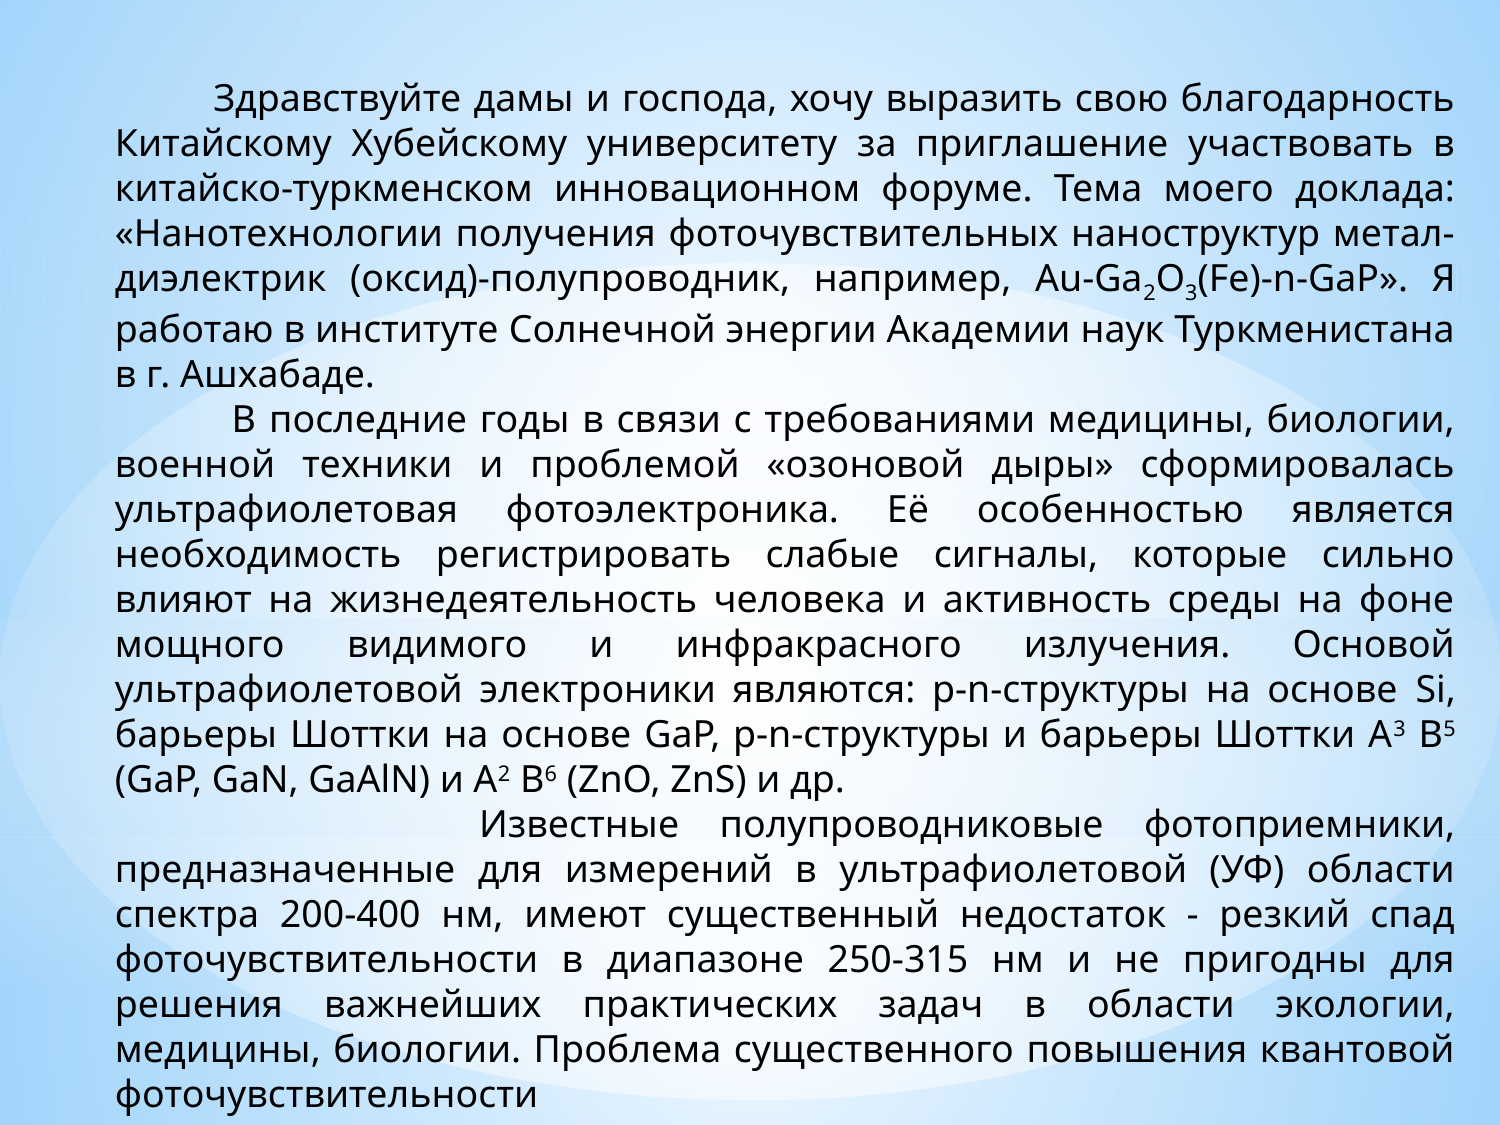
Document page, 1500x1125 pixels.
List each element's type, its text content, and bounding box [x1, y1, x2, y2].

text_box Здравствуйте дамы и господа, хочу выразить свою благодарность Китайскому Хубейскому университету за приглашение участвовать в китайско-туркменском инновационном форуме. Тема моего доклада: «Нанотехнологии получения фоточувствительных наноструктур метал-диэлектрик (оксид)-полупроводник, например, Au-Ga2O3(Fe)-n-GaP». Я работаю в институте Солнечной энергии Академии наук Туркменистана в г. Ашхабаде. В последние годы в связи с требованиями медицины, биологии, военной техники и проблемой «озоновой дыры» сформировалась ультрафиолетовая фотоэлектроника. Её особенностью является необходимость регистрировать слабые сигналы, которые сильно влияют на жизнедеятельность человека и активность среды на фоне мощного видимого и инфракрасного излучения. Основой ультрафиолетовой электроники являются: p-n-структуры на основе Si, барьеры Шоттки на основе GaP, p-n-структуры и барьеры Шоттки A3 B5 (GaP, GaN, GaAlN) и A2 B6 (ZnO, ZnS) и др. Известные полупроводниковые фотоприемники, предназначенные для измерений в ультрафиолетовой (УФ) области спектра 200-400 нм, имеют существенный недостаток - резкий спад фоточувствительности в диапазоне 250-315 нм и не пригодны для решения важнейших практических задач в области экологии, медицины, биологии. Проблема существенного повышения квантовой фоточувствительности [100, 66, 1471, 1123]
